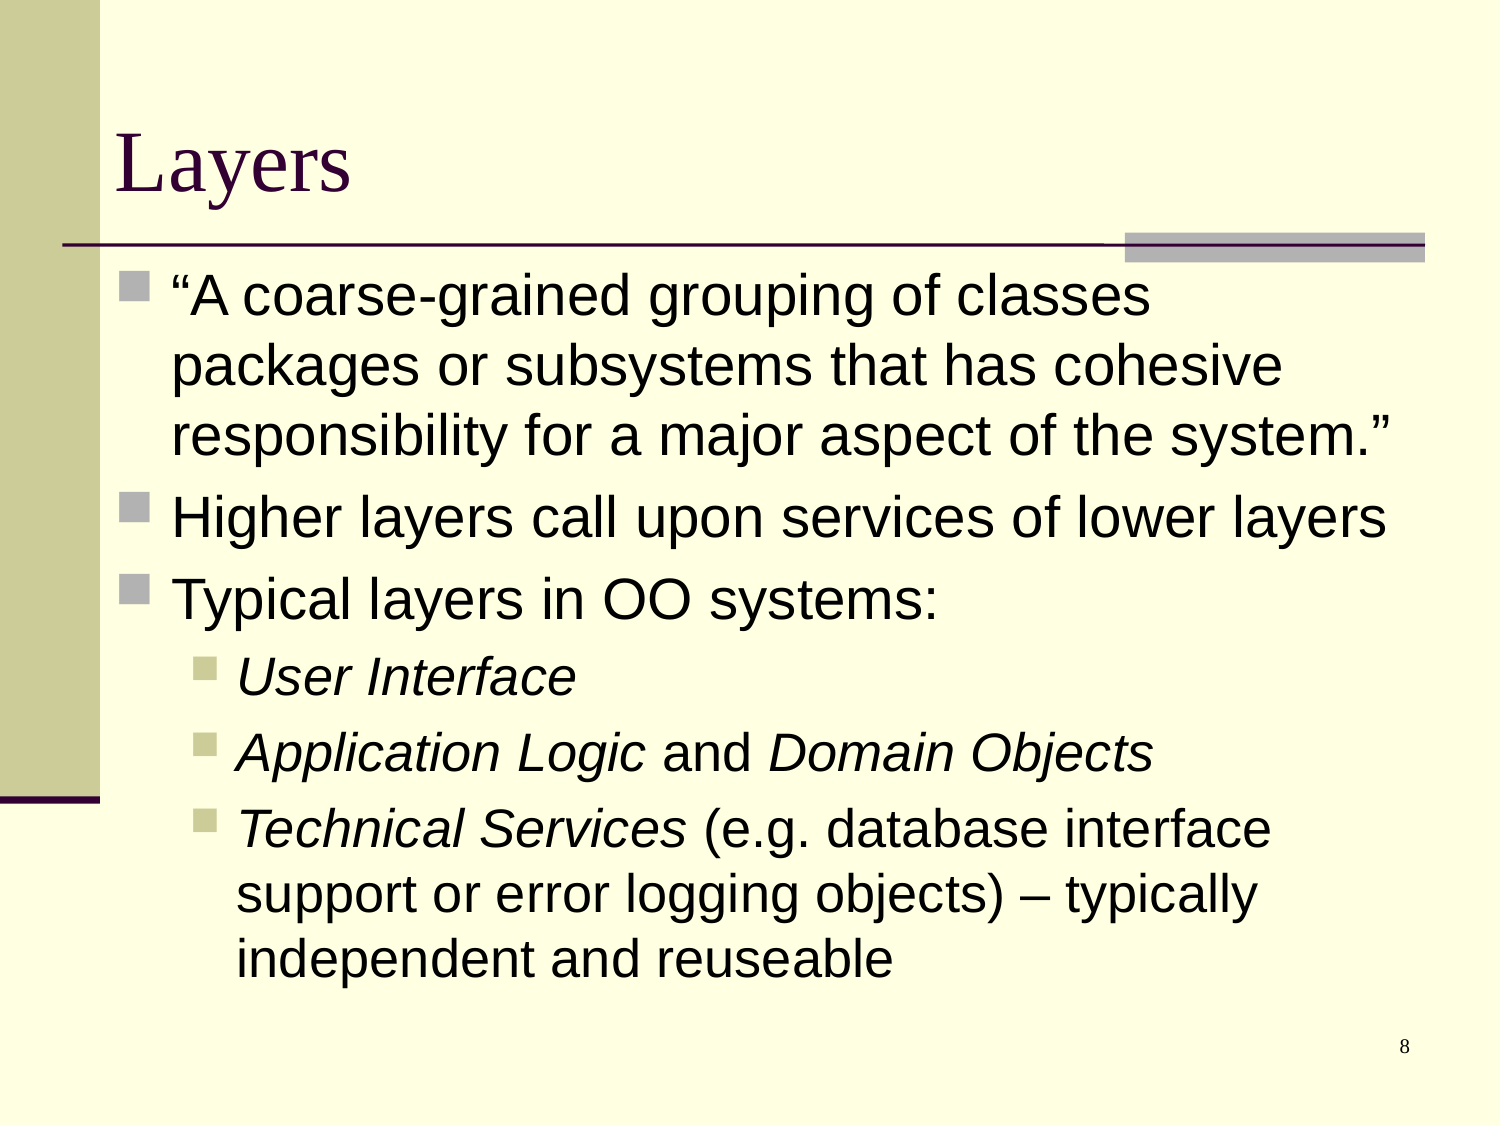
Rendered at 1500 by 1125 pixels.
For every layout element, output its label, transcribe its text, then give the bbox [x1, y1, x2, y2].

slide_number 8 [1112, 1024, 1426, 1101]
title Layers [99, 62, 1376, 249]
list “A coarse-grained grouping of classes packages or subsystems that has cohesive responsibility for a major aspect of the system.” Higher layers call upon services of lower layers Typical layers in OO systems: User Interface Application Logic and Domain Objects Technical Services (e.g. database interface support or error logging objects) – typically independent and reuseable [99, 249, 1413, 994]
